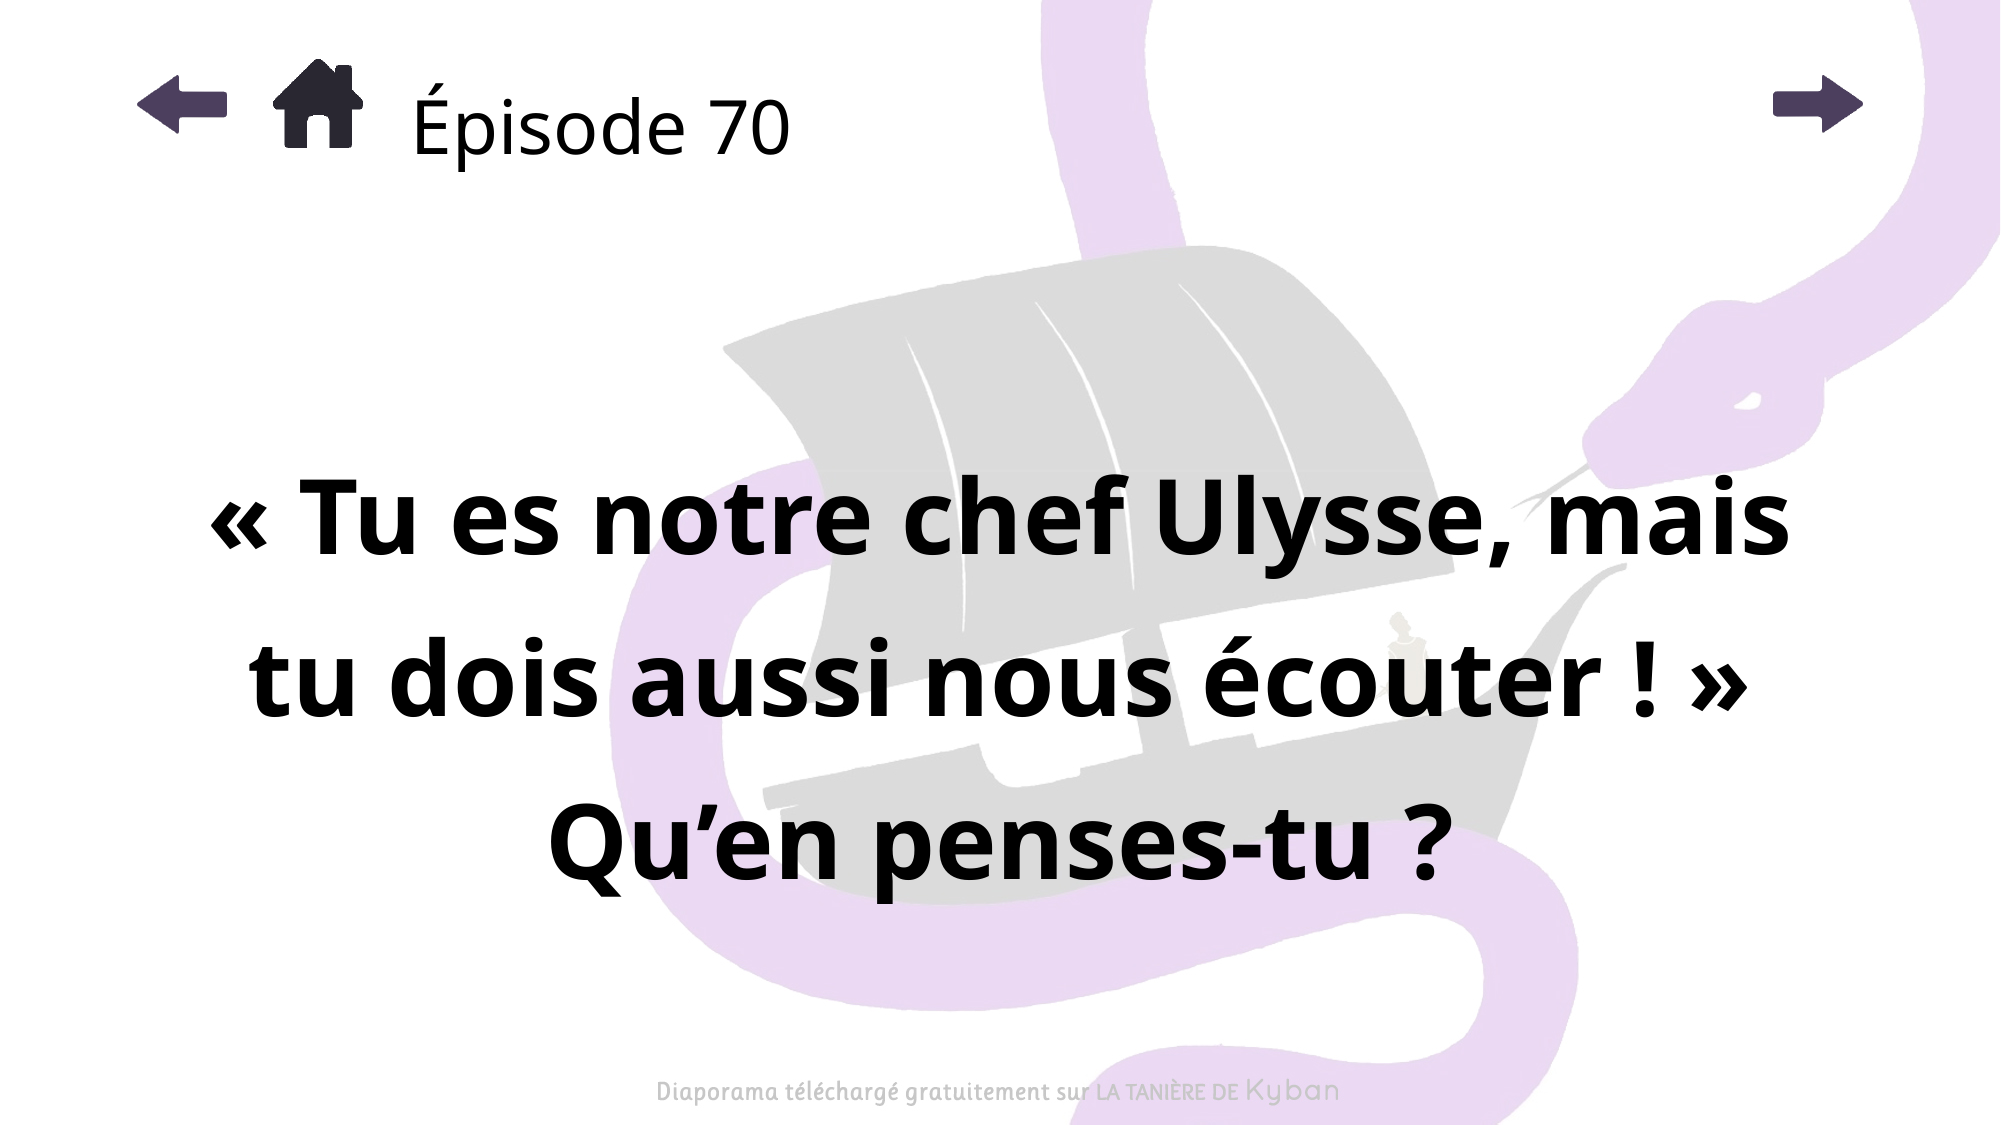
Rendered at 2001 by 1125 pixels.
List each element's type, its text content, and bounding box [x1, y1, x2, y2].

title Épisode 70 [395, 59, 1863, 202]
picture [0, 0, 2001, 1125]
list « Tu es notre chef Ulysse, mais tu dois aussi nous écouter ! » Qu’en penses-tu ? [137, 299, 1863, 1014]
